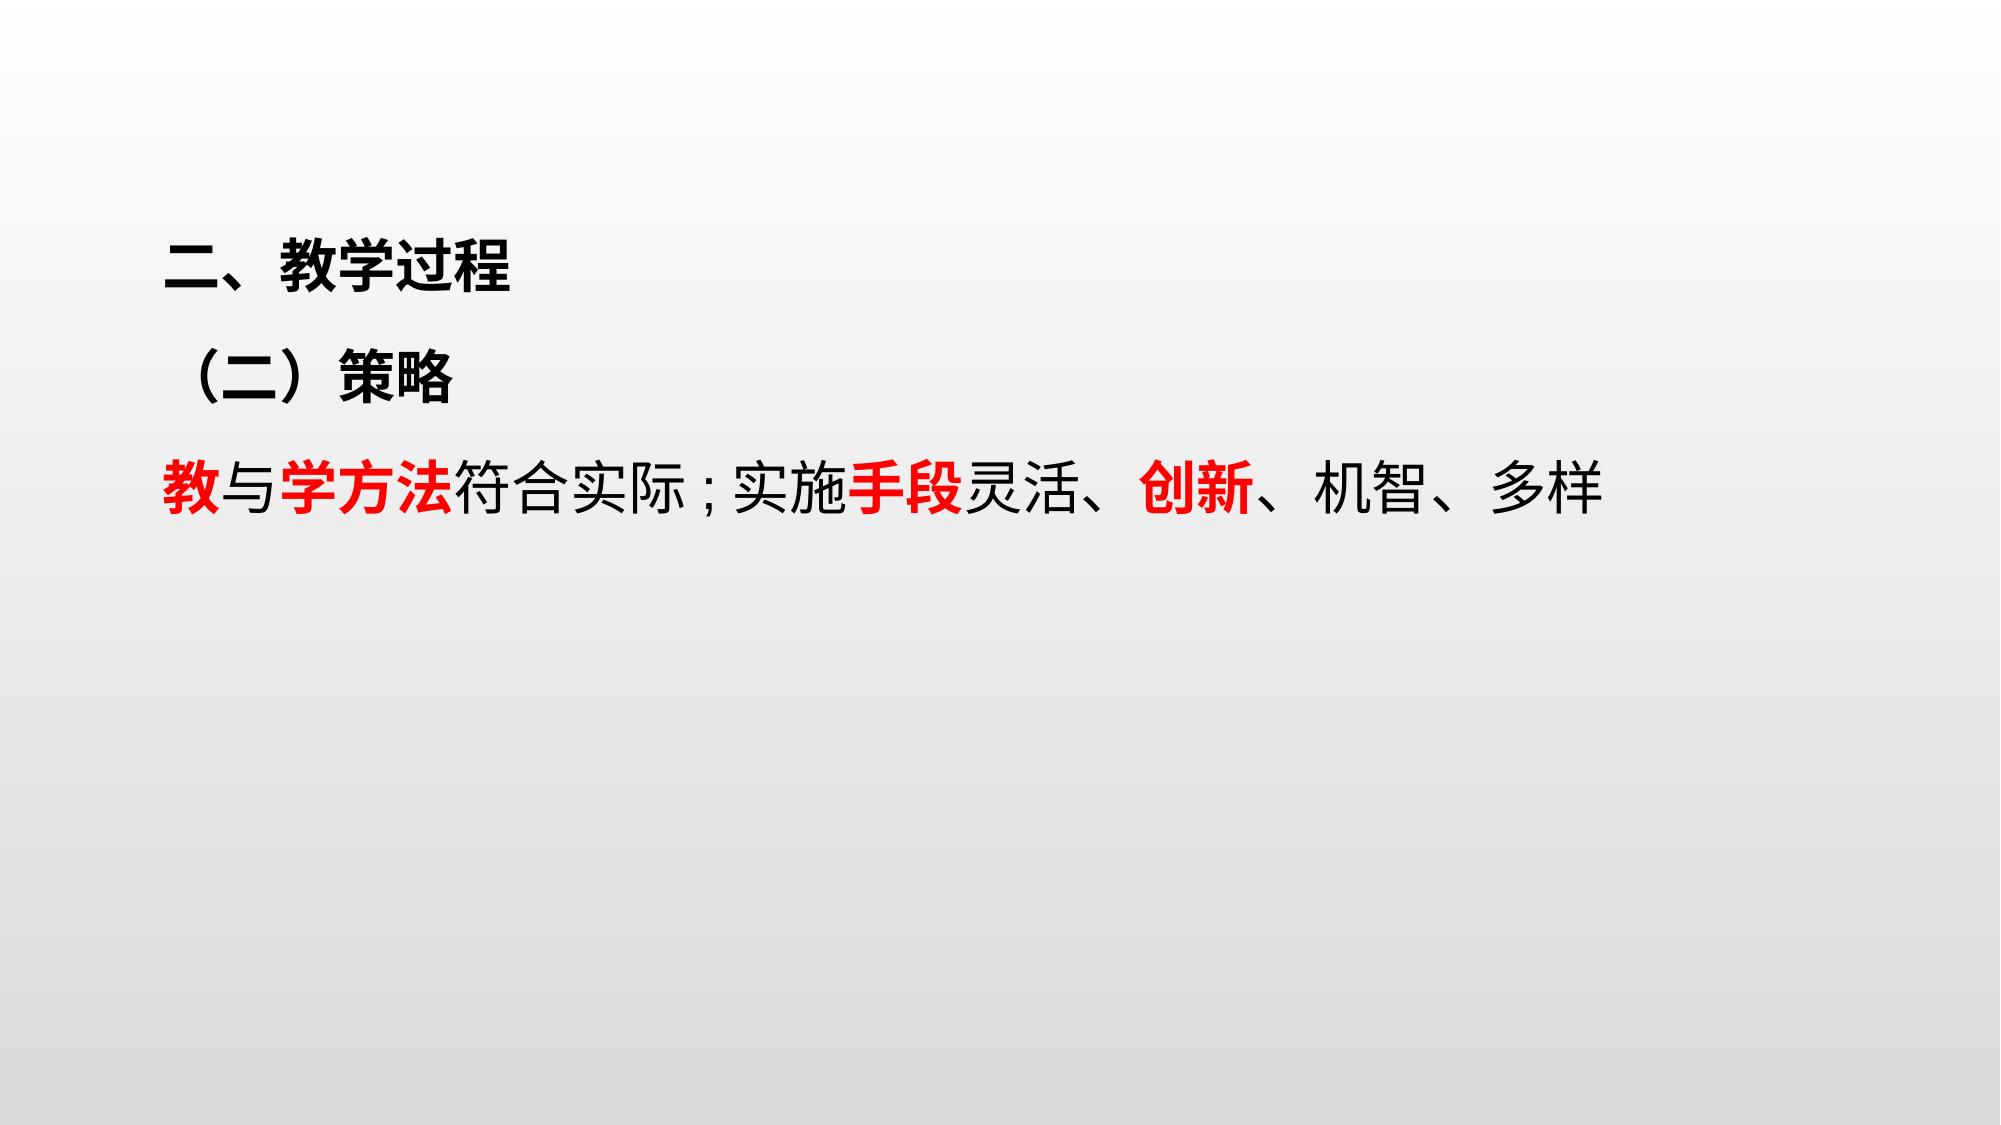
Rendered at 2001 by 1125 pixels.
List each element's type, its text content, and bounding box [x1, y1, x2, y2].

text_box 二、教学过程 [147, 221, 942, 307]
text_box （二）策略 [147, 333, 942, 418]
text_box 教与学方法符合实际;实施手段灵活、创新、机智、多样 [147, 443, 1698, 529]
